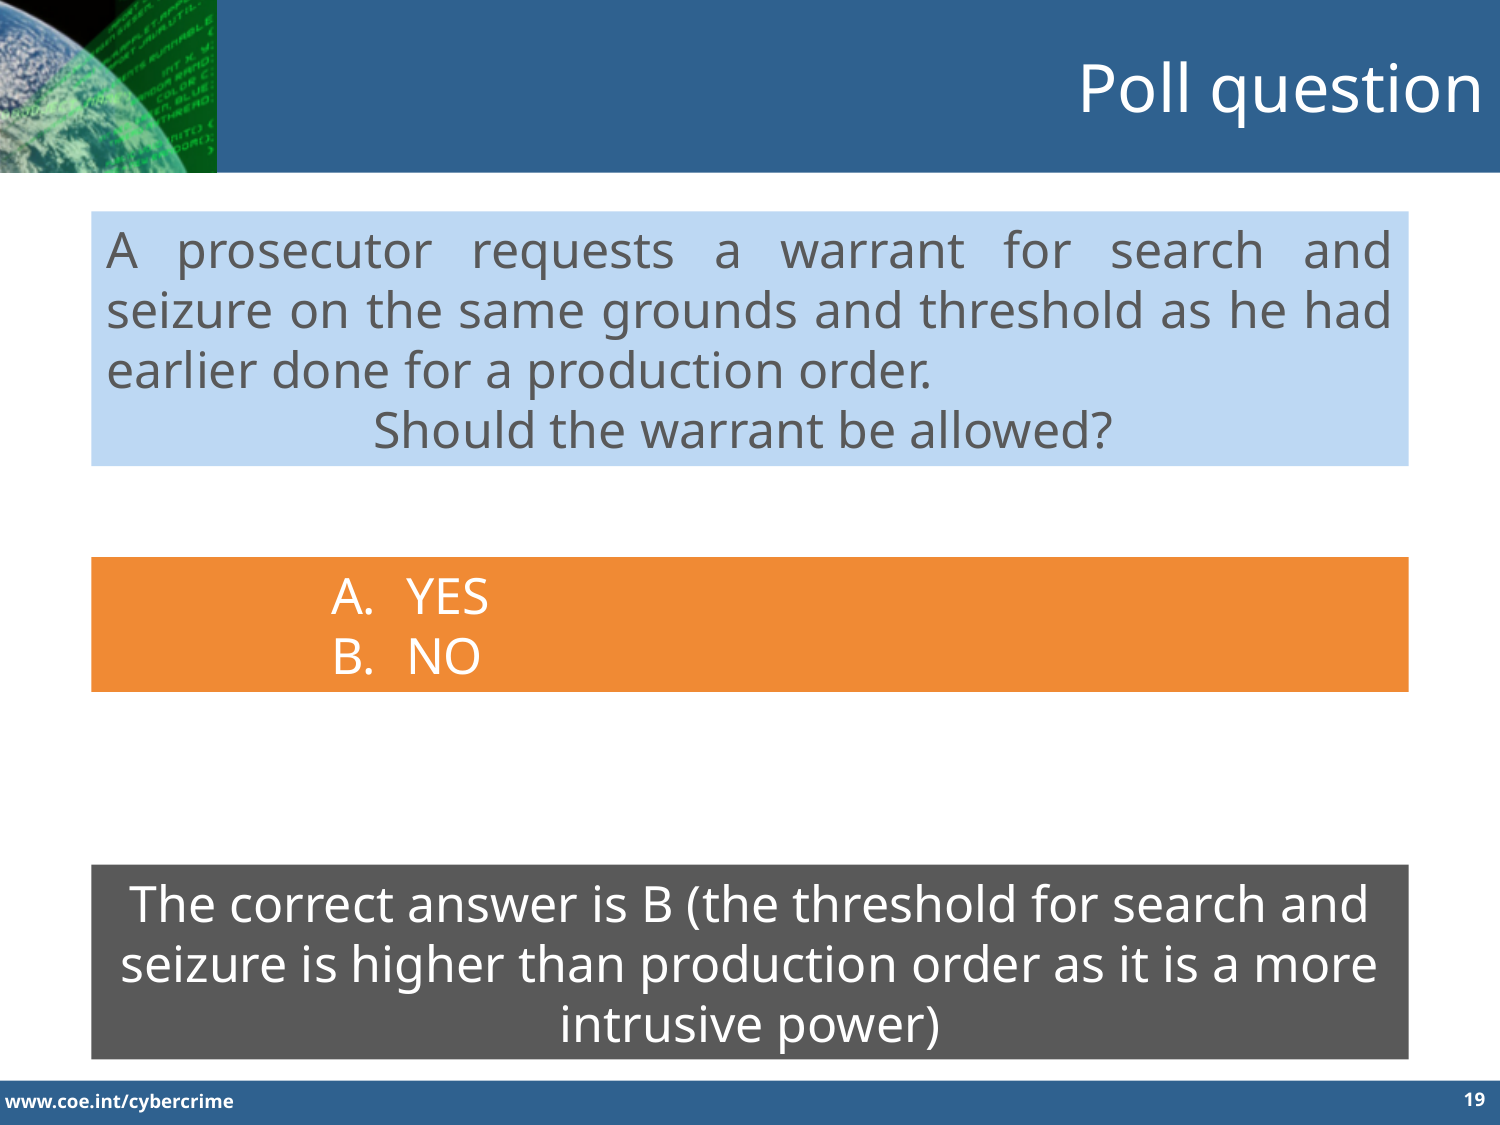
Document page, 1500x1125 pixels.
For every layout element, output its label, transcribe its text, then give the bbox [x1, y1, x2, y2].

text_box Poll question [329, 9, 1500, 162]
text_box A prosecutor requests a warrant for search and seizure on the same grounds and threshold as he had earlier done for a production order. Should the warrant be allowed? [91, 211, 1409, 467]
text_box The correct answer is B (the threshold for search and seizure is higher than production order as it is a more intrusive power) [91, 864, 1409, 1060]
text_box YES NO [91, 557, 1409, 692]
picture [0, 1, 217, 173]
